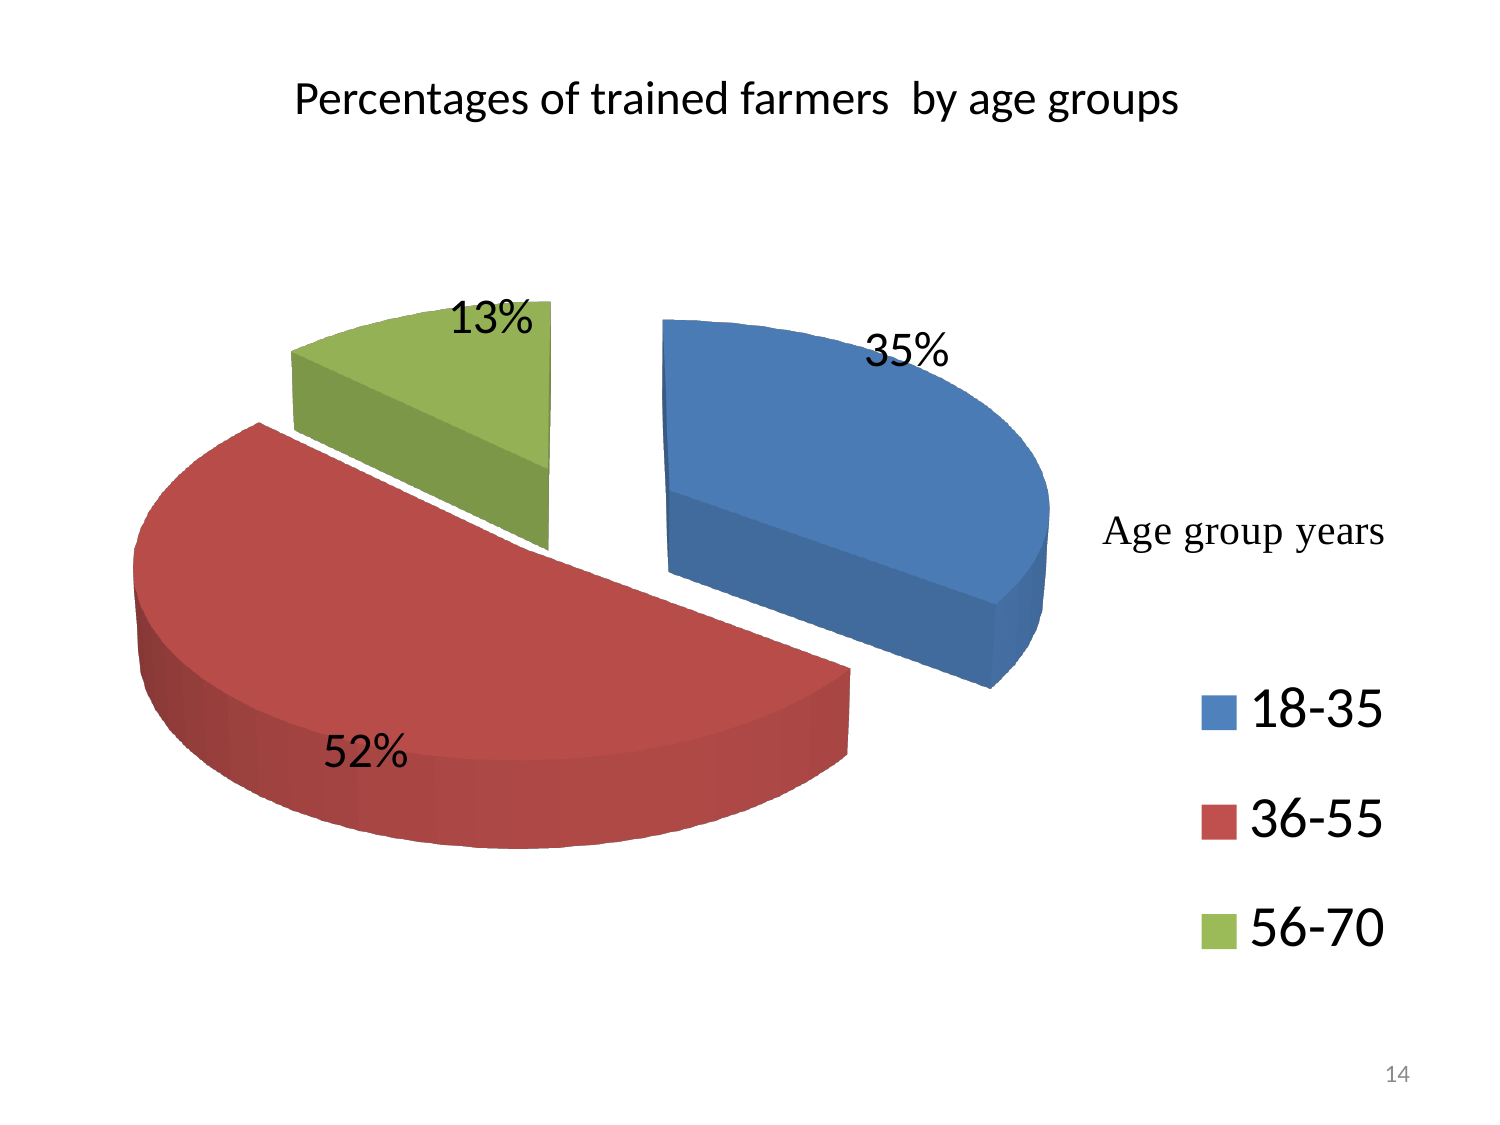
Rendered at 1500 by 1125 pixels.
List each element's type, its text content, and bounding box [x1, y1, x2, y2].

title Percentages of trained farmers by age groups [62, 1, 1413, 190]
slide_number 14 [1074, 1042, 1425, 1103]
chart [49, 249, 1426, 1013]
